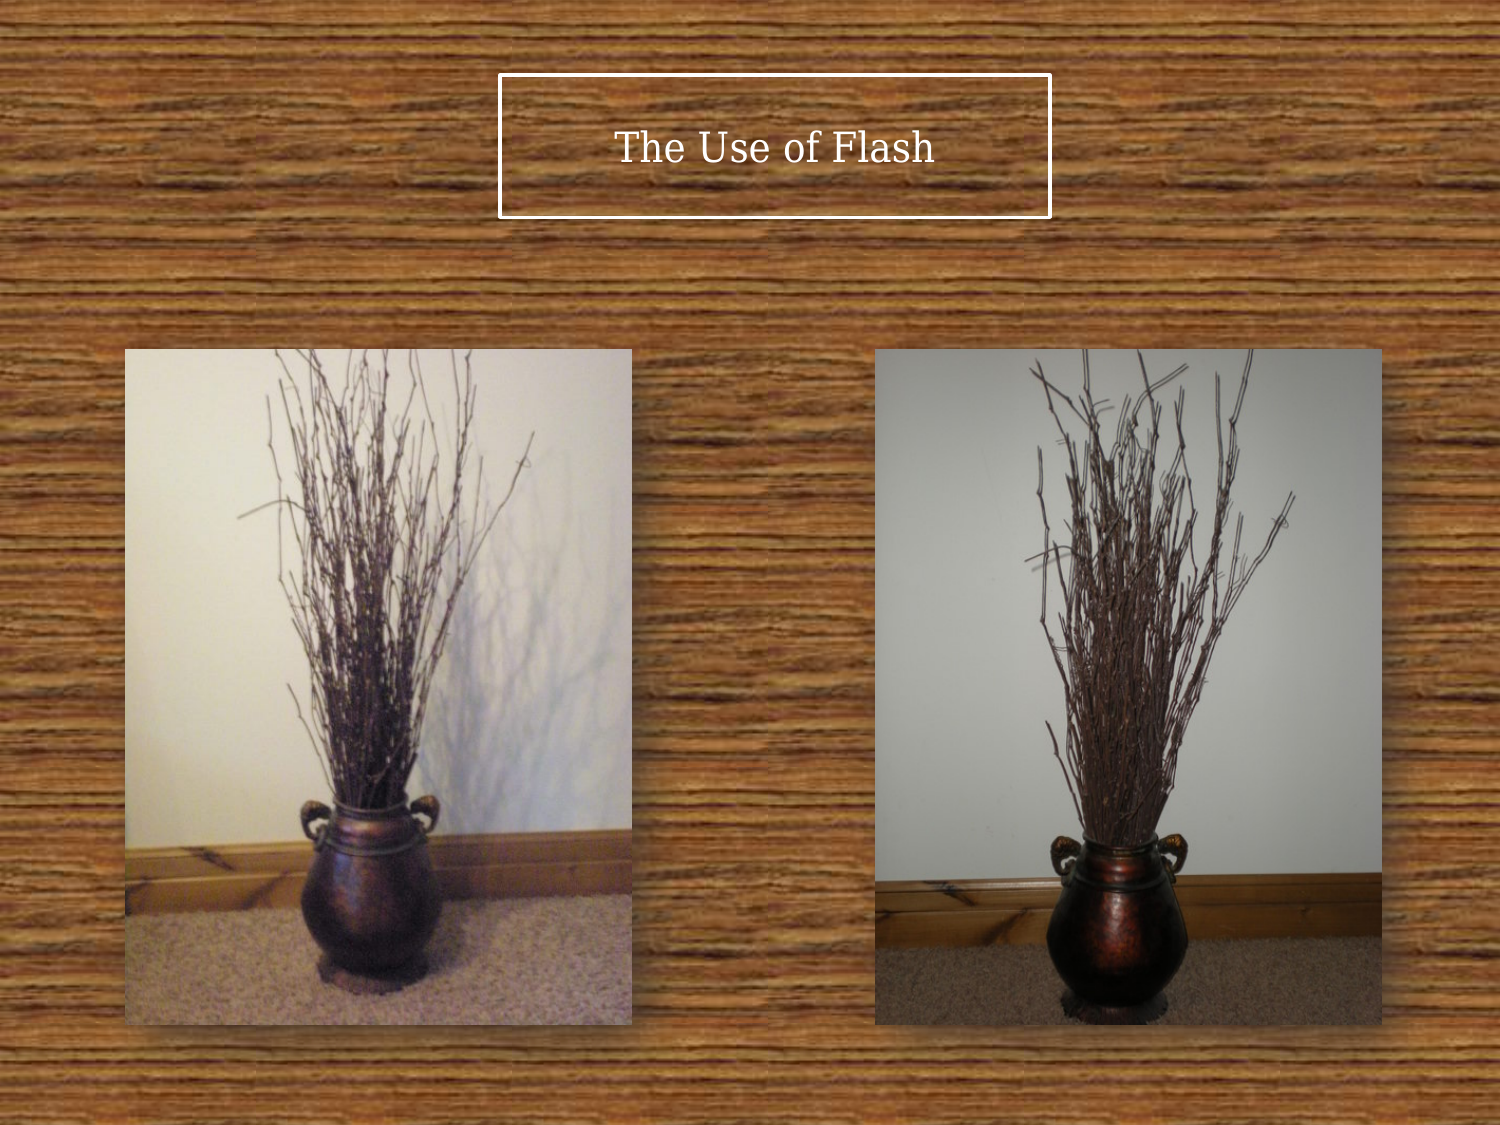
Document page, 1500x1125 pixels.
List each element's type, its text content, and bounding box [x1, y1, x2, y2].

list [124, 349, 632, 1026]
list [874, 349, 1382, 1026]
title The Use of Flash [500, 75, 1050, 218]
picture [0, 0, 1500, 1125]
